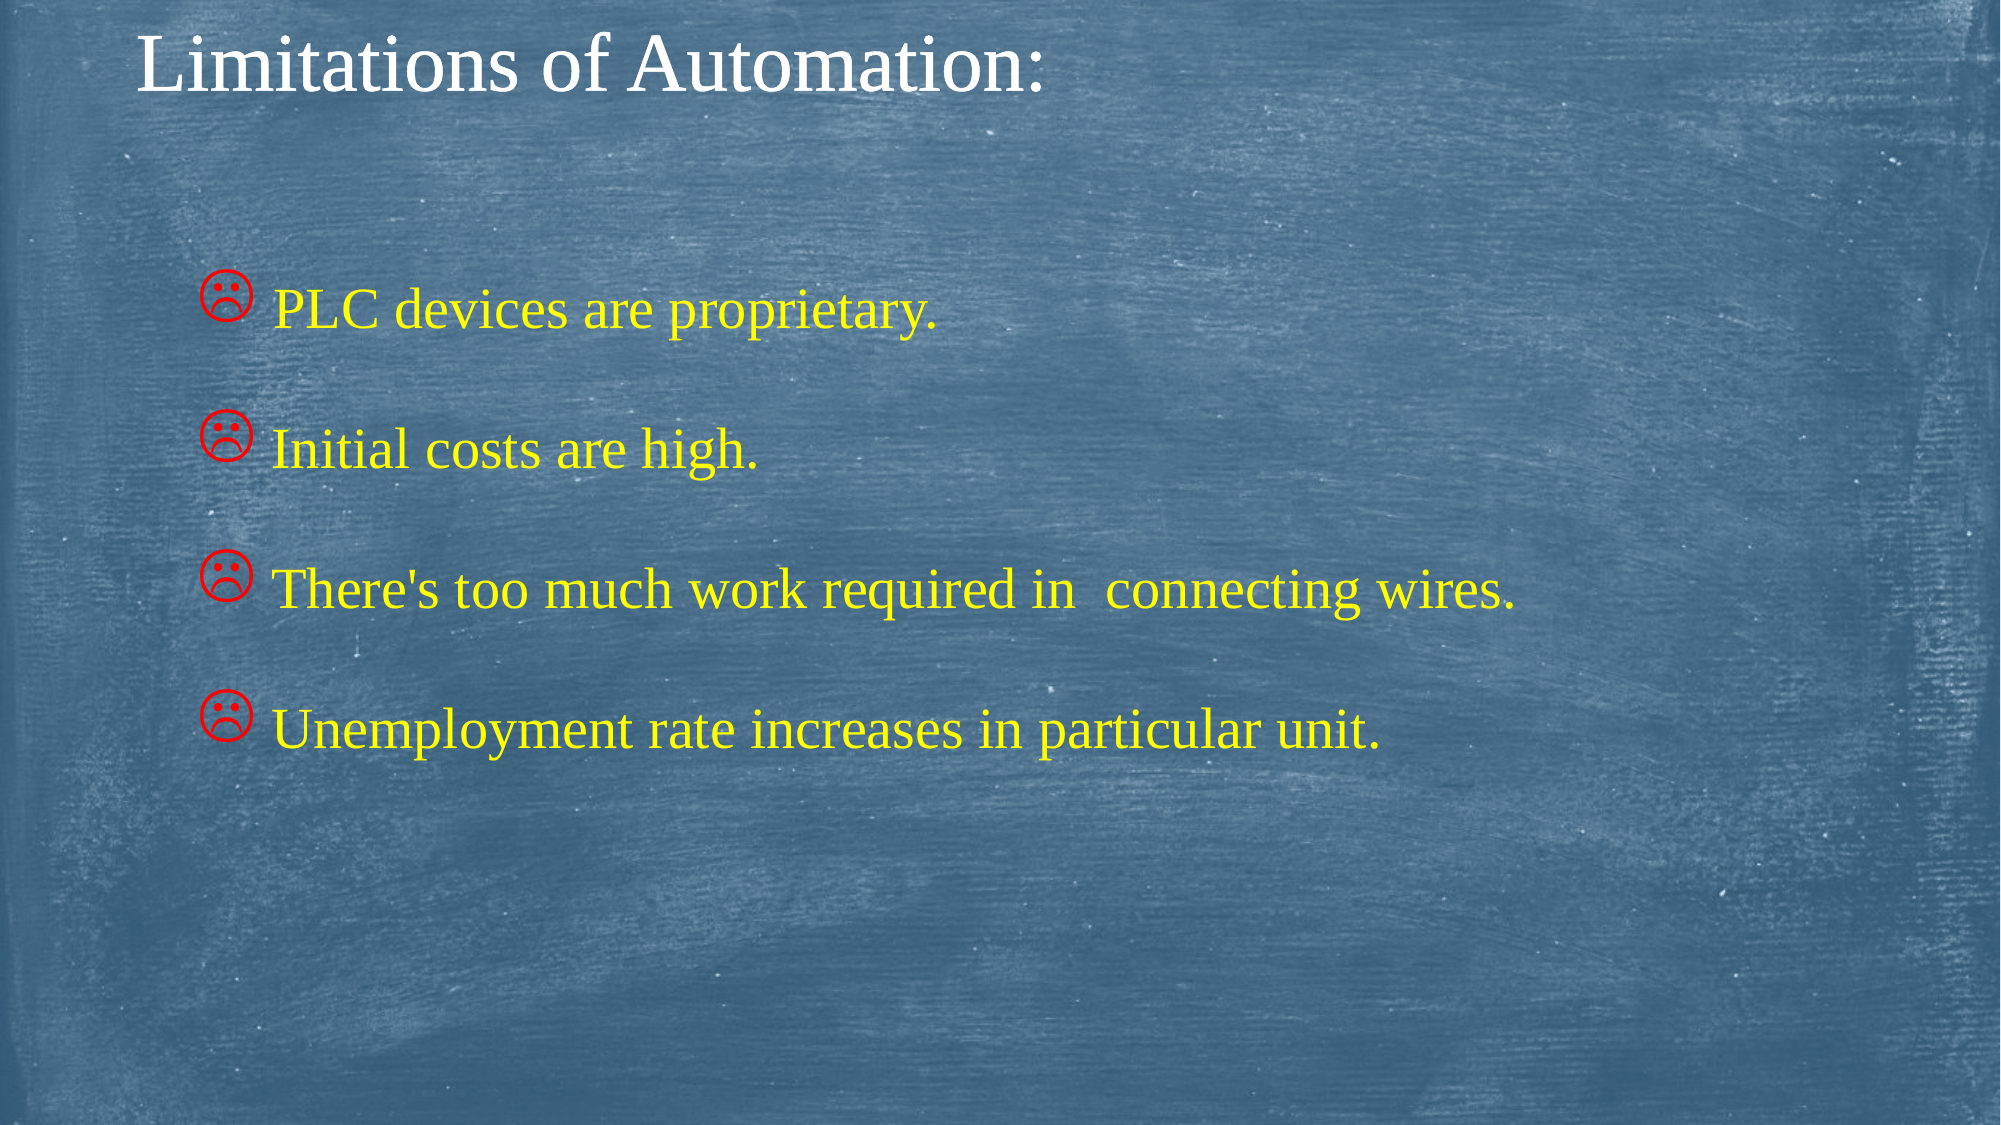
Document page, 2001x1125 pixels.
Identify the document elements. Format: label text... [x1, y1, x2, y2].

text_box PLC devices are proprietary. Initial costs are high. There's too much work required in connecting wires. Unemployment rate increases in particular unit. [183, 262, 1834, 768]
text_box Limitations of Automation: [121, 0, 1085, 115]
